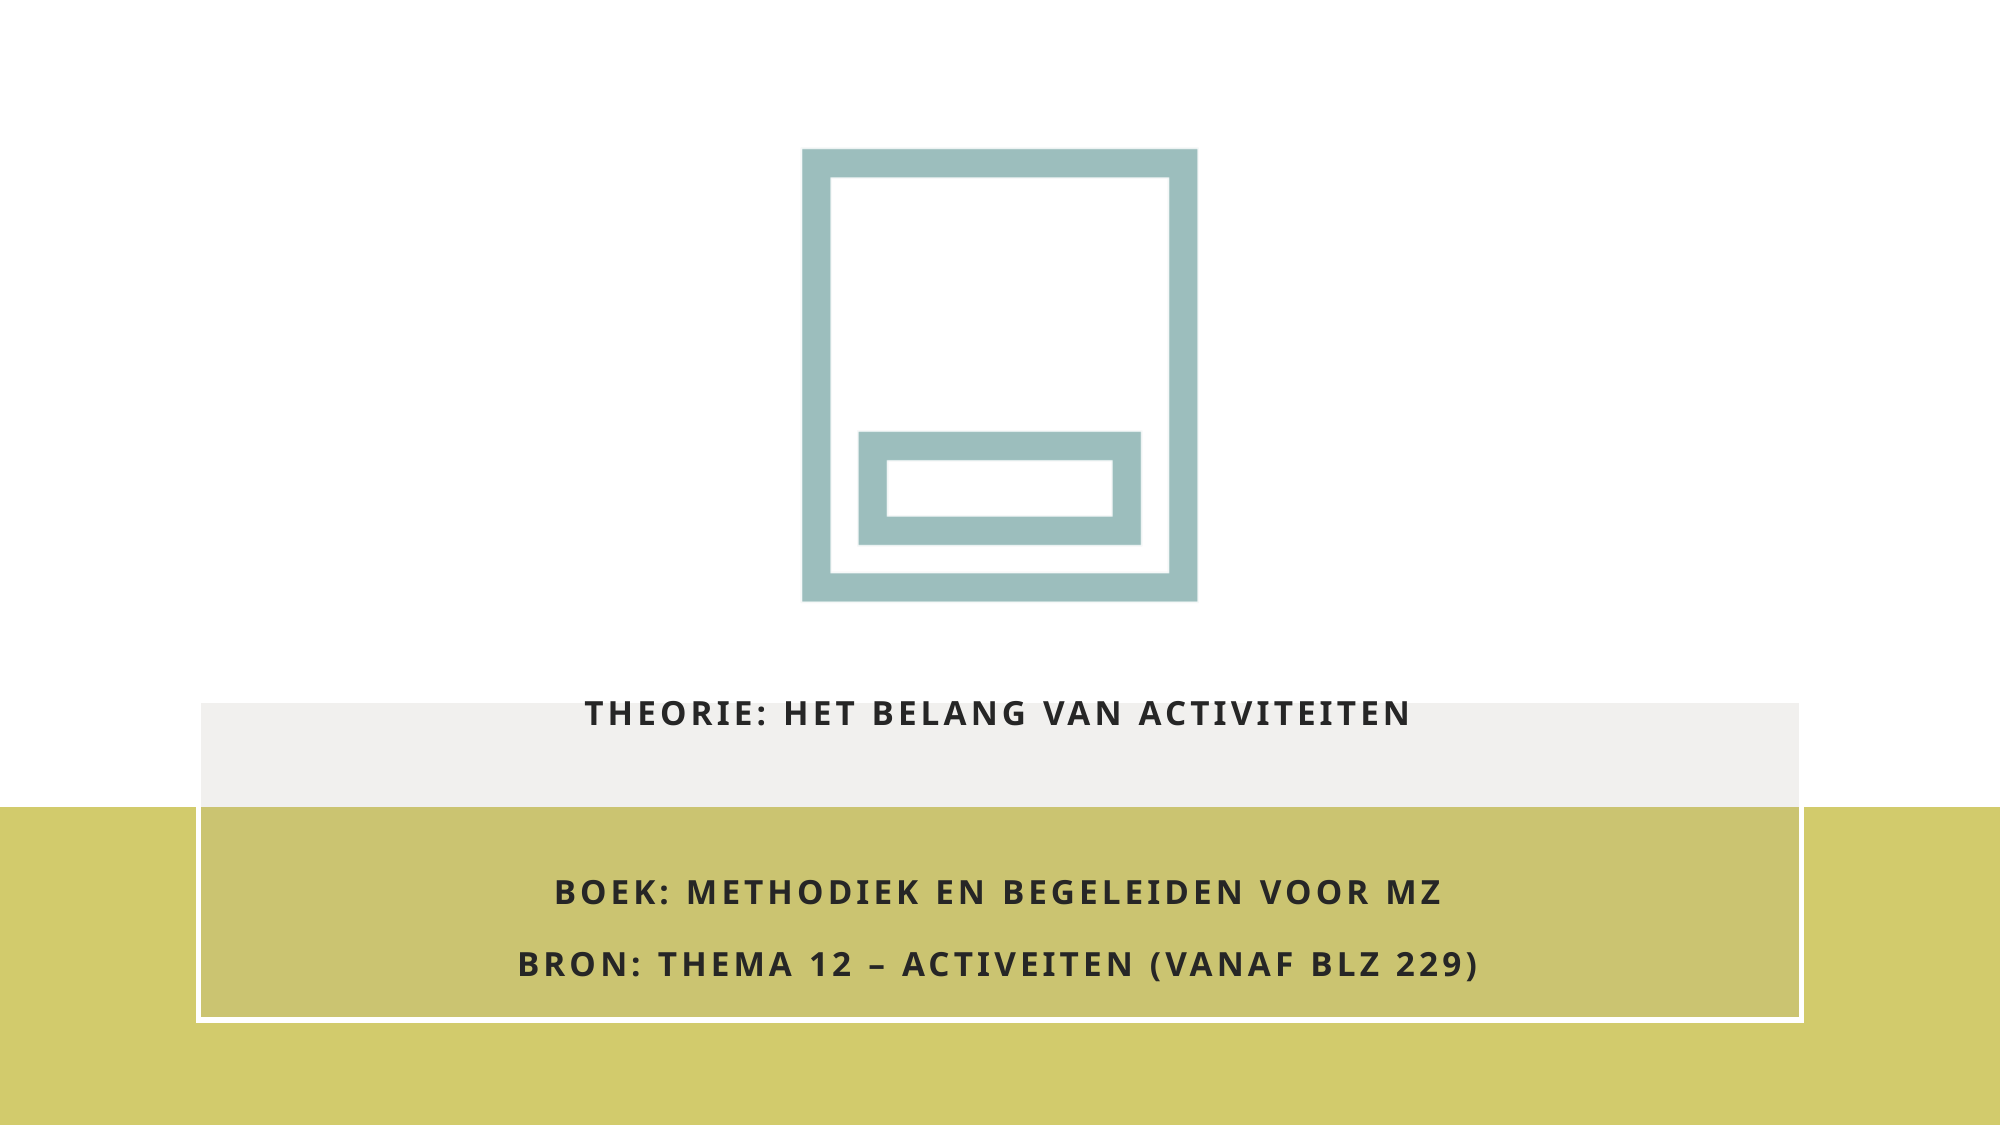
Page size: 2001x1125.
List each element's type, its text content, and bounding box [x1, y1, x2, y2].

title Theorie: Het belang van activiteiten Boek: methodiek en begeleiden voor mz BRON: THEMA 12 – ACTIVEITEN (vanaf blz 229) [196, 698, 1804, 1023]
picture [729, 104, 1271, 647]
text_box [0, 0, 2000, 808]
